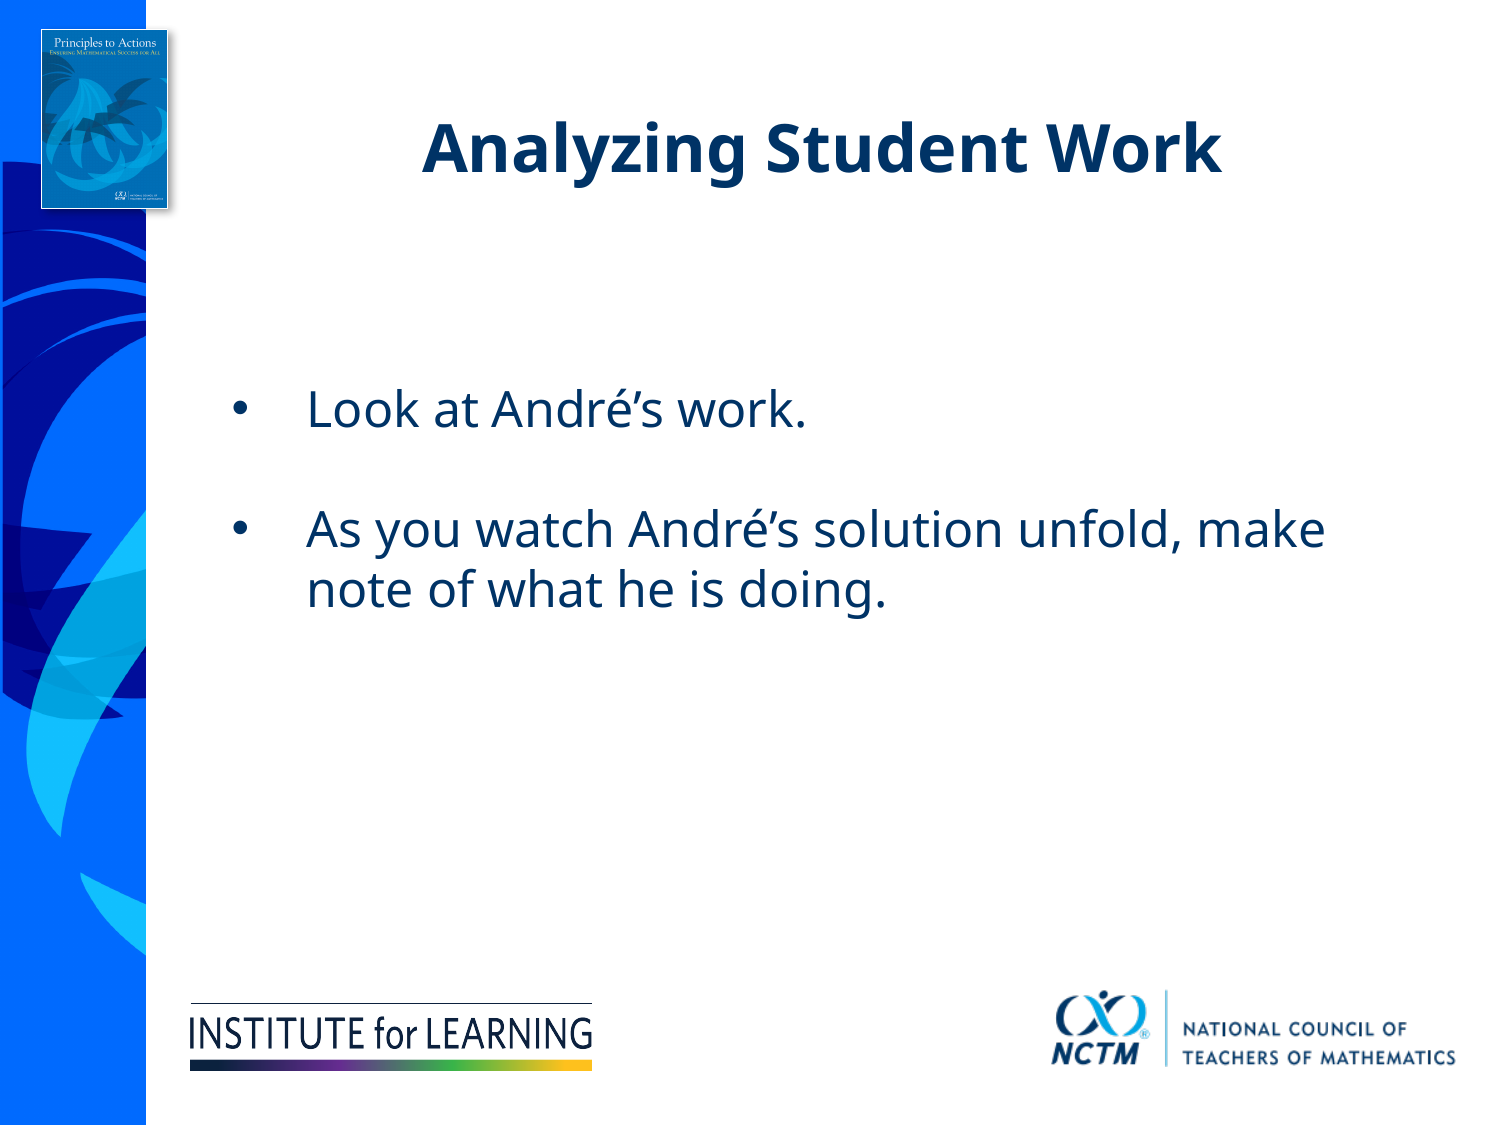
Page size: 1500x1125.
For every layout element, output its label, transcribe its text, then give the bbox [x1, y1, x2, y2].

picture [190, 1003, 592, 1072]
picture [1034, 969, 1474, 1085]
text_box Analyzing Student Work [151, 52, 1500, 240]
picture [0, 0, 168, 1125]
text_box Look at André’s work. As you watch André’s solution unfold, make note of what he is doing. [216, 370, 1371, 1058]
